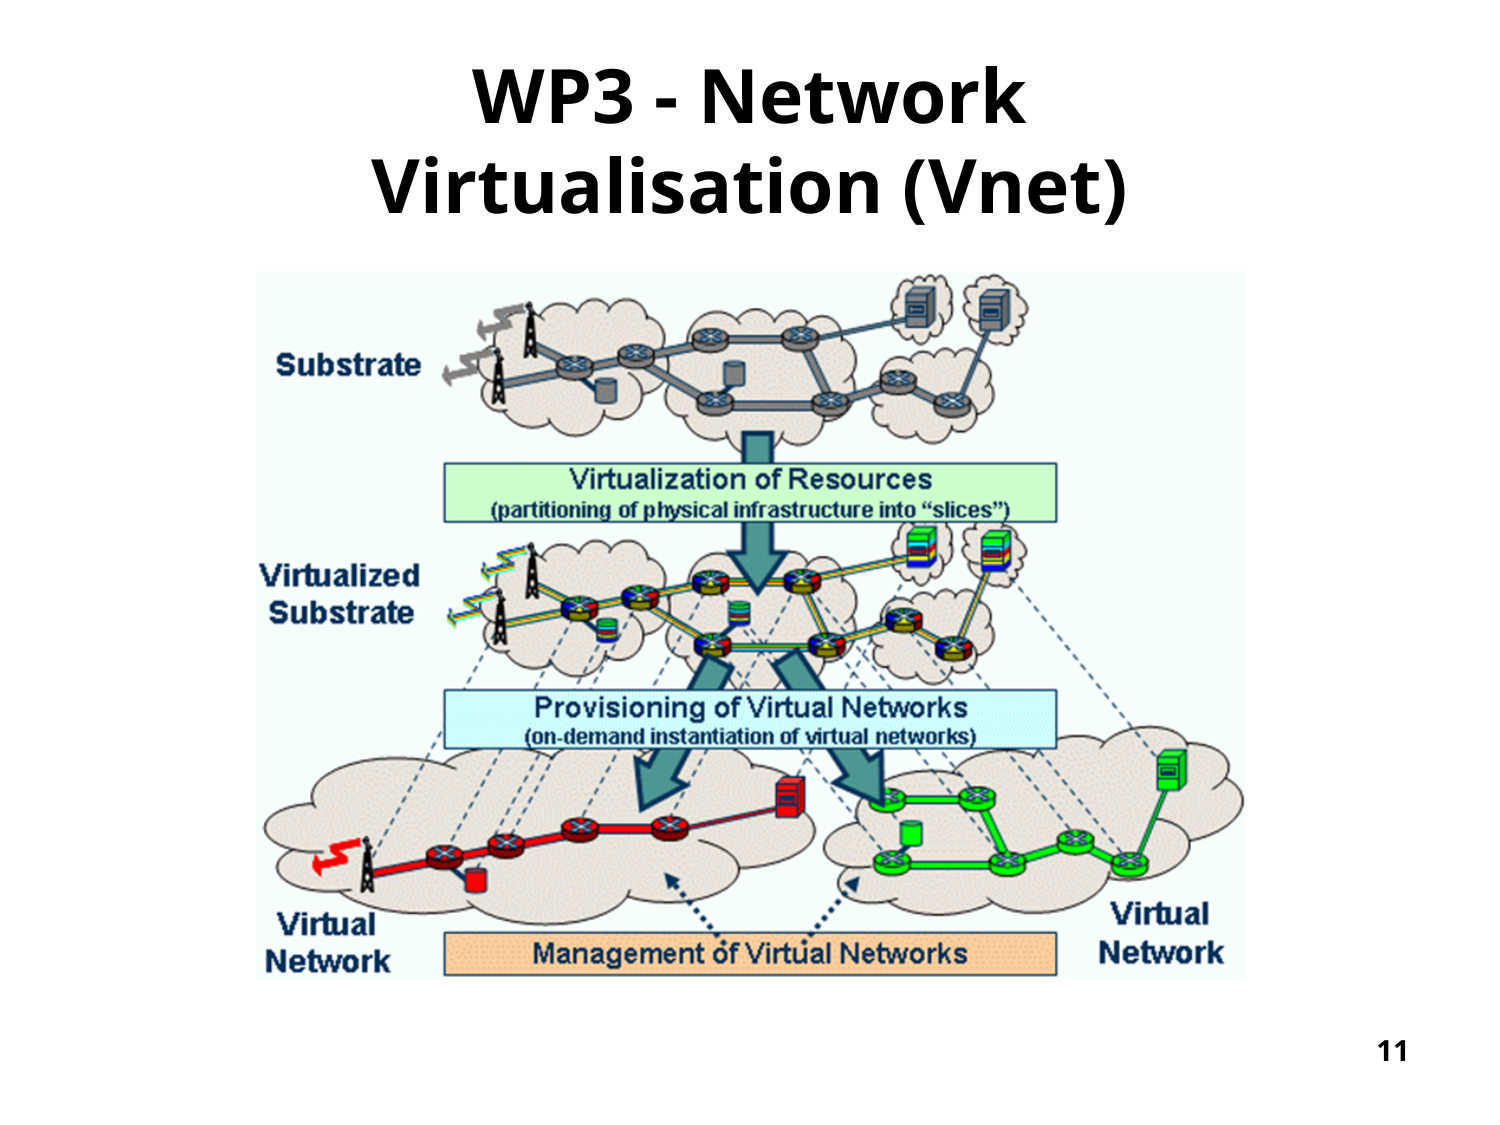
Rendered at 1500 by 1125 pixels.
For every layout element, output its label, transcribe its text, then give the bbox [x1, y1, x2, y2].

slide_number 11 [1074, 1024, 1426, 1103]
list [244, 262, 1256, 1006]
title WP3 - Network Virtualisation (Vnet) [74, 44, 1426, 233]
